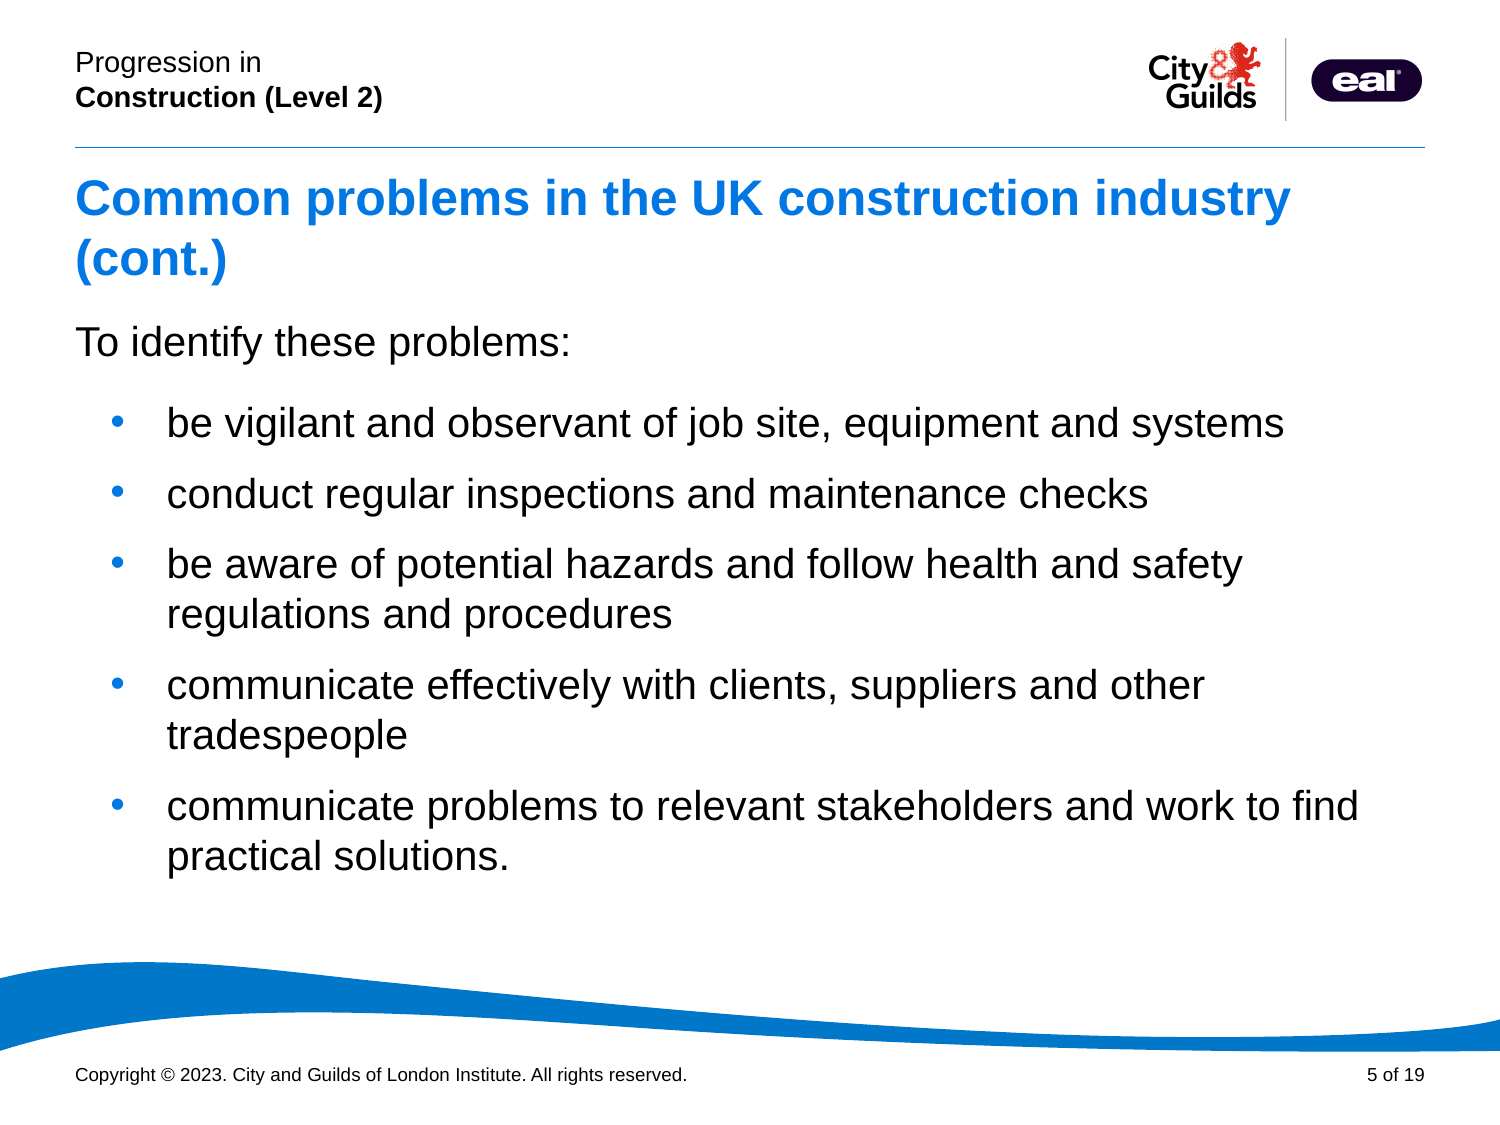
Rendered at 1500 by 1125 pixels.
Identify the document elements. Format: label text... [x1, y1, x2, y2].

title Common problems in the UK construction industry (cont.) [74, 165, 1426, 229]
list To identify these problems: be vigilant and observant of job site, equipment and systems conduct regular inspections and maintenance checks be aware of potential hazards and follow health and safety regulations and procedures communicate effectively with clients, suppliers and other tradespeople communicate problems to relevant stakeholders and work to find practical solutions. [74, 314, 1426, 894]
picture [1149, 38, 1422, 121]
